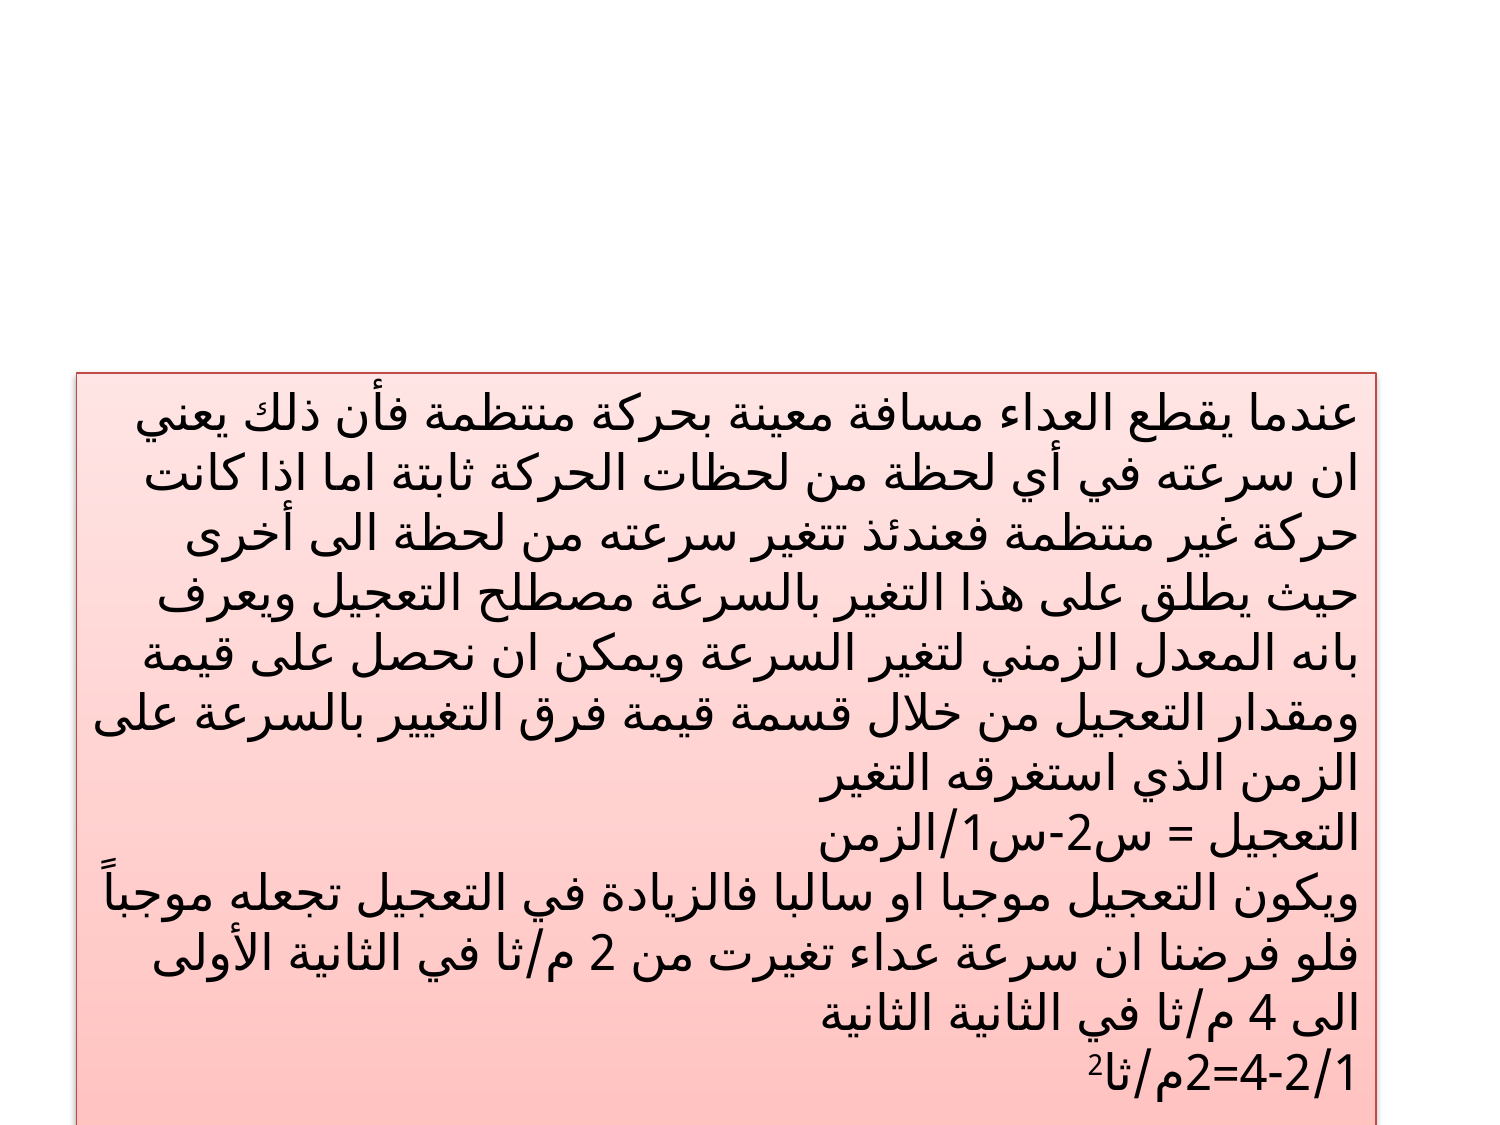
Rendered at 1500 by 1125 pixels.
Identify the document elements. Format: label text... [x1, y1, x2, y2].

text_box عندما يقطع العداء مسافة معينة بحركة منتظمة فأن ذلك يعني ان سرعته في أي لحظة من لحظات الحركة ثابتة اما اذا كانت حركة غير منتظمة فعندئذ تتغير سرعته من لحظة الى أخرى حيث يطلق على هذا التغير بالسرعة مصطلح التعجيل ويعرف بانه المعدل الزمني لتغير السرعة ويمكن ان نحصل على قيمة ومقدار التعجيل من خلال قسمة قيمة فرق التغيير بالسرعة على الزمن الذي استغرقه التغير التعجيل = س2-س1/الزمن ويكون التعجيل موجبا او سالبا فالزيادة في التعجيل تجعله موجباً فلو فرضنا ان سرعة عداء تغيرت من 2 م/ثا في الثانية الأولى الى 4 م/ثا في الثانية الثانية 4-2/1=2م/ثا2 [76, 372, 1377, 1125]
